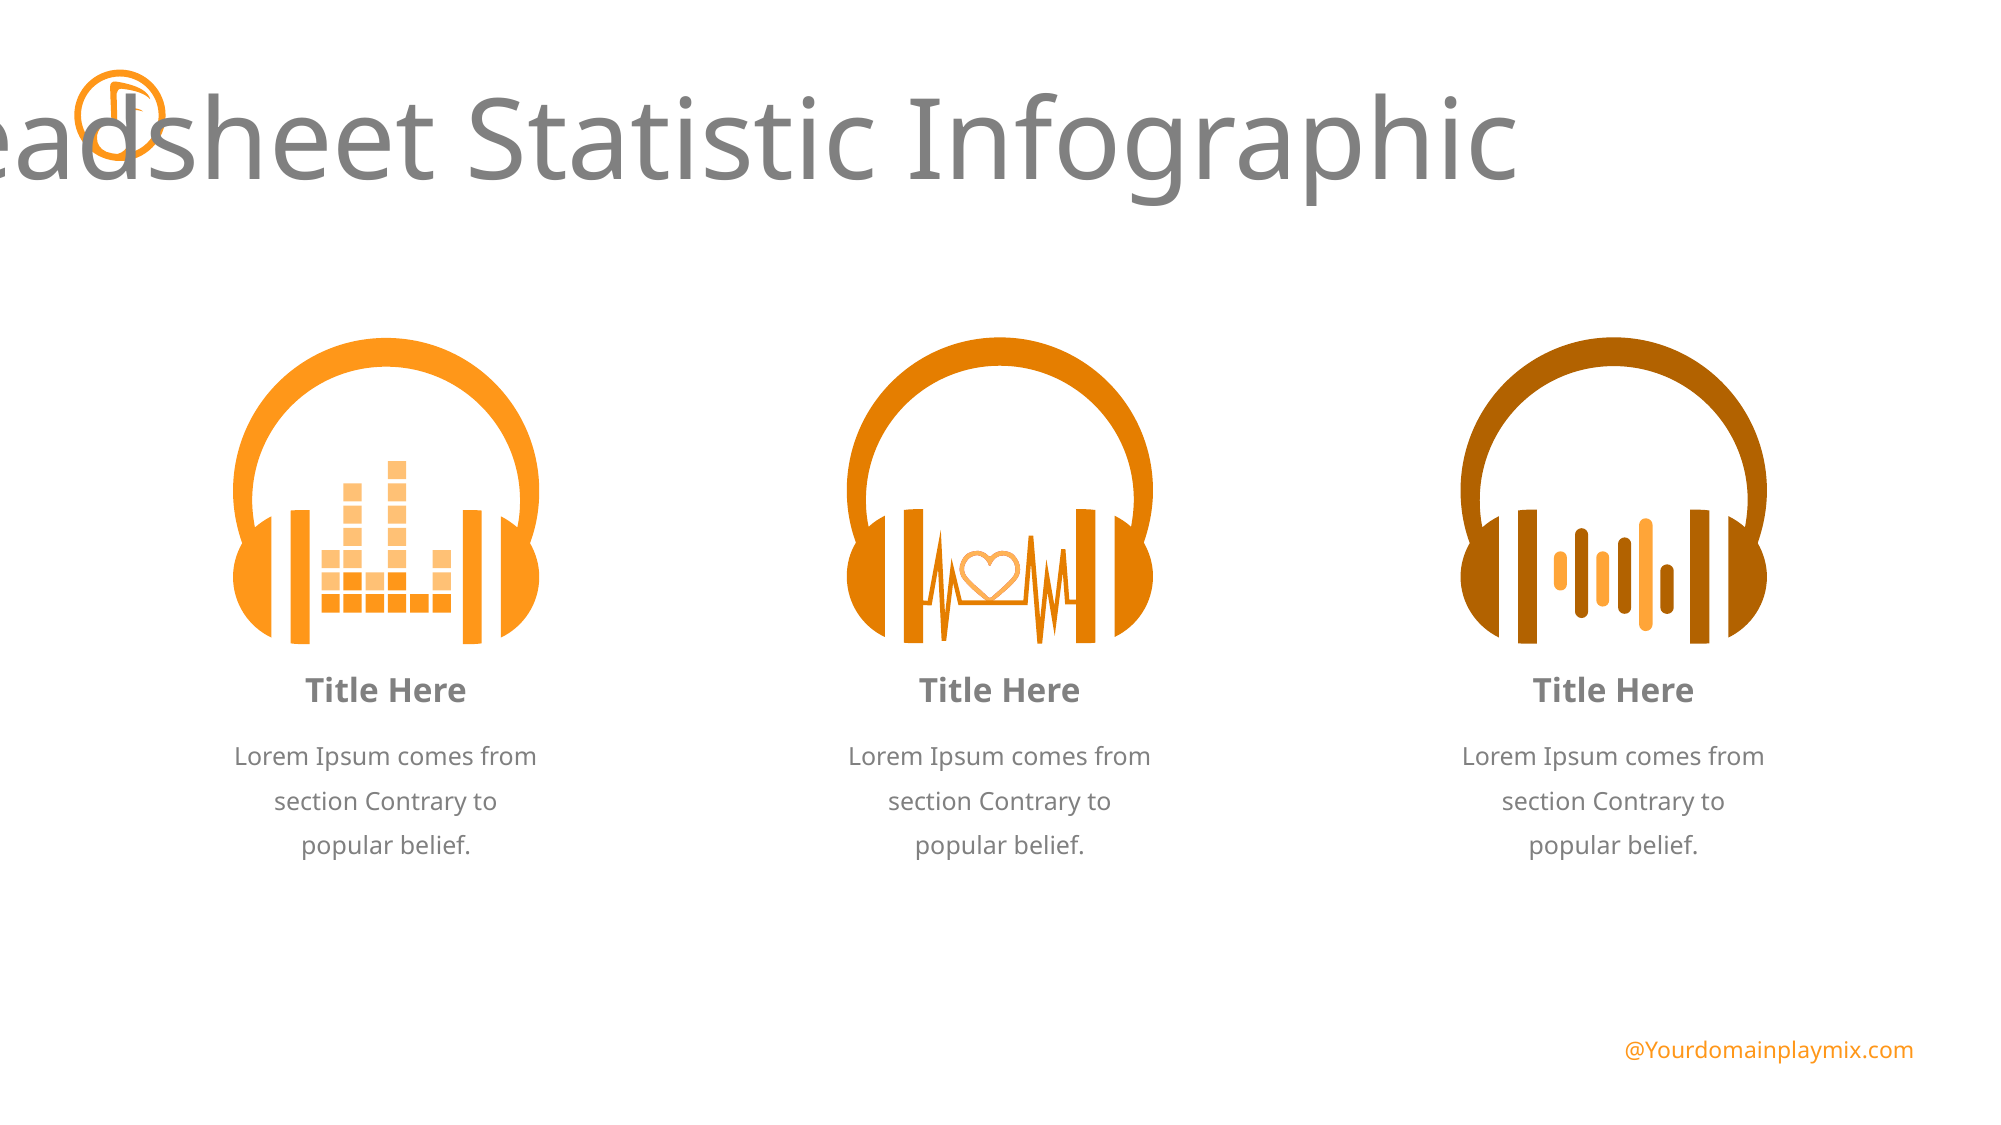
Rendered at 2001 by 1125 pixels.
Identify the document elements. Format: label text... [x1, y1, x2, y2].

text_box Lorem Ipsum comes from section Contrary to popular belief. [213, 717, 559, 868]
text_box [846, 337, 1153, 644]
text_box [232, 337, 540, 645]
text_box Headsheet Statistic Infographic [0, 59, 1535, 210]
text_box Lorem Ipsum comes from section Contrary to popular belief. [1441, 717, 1787, 868]
text_box Title Here [290, 662, 482, 717]
text_box Title Here [1517, 662, 1710, 717]
text_box Title Here [904, 662, 1096, 717]
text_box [1460, 337, 1767, 644]
text_box Lorem Ipsum comes from section Contrary to popular belief. [827, 717, 1173, 868]
